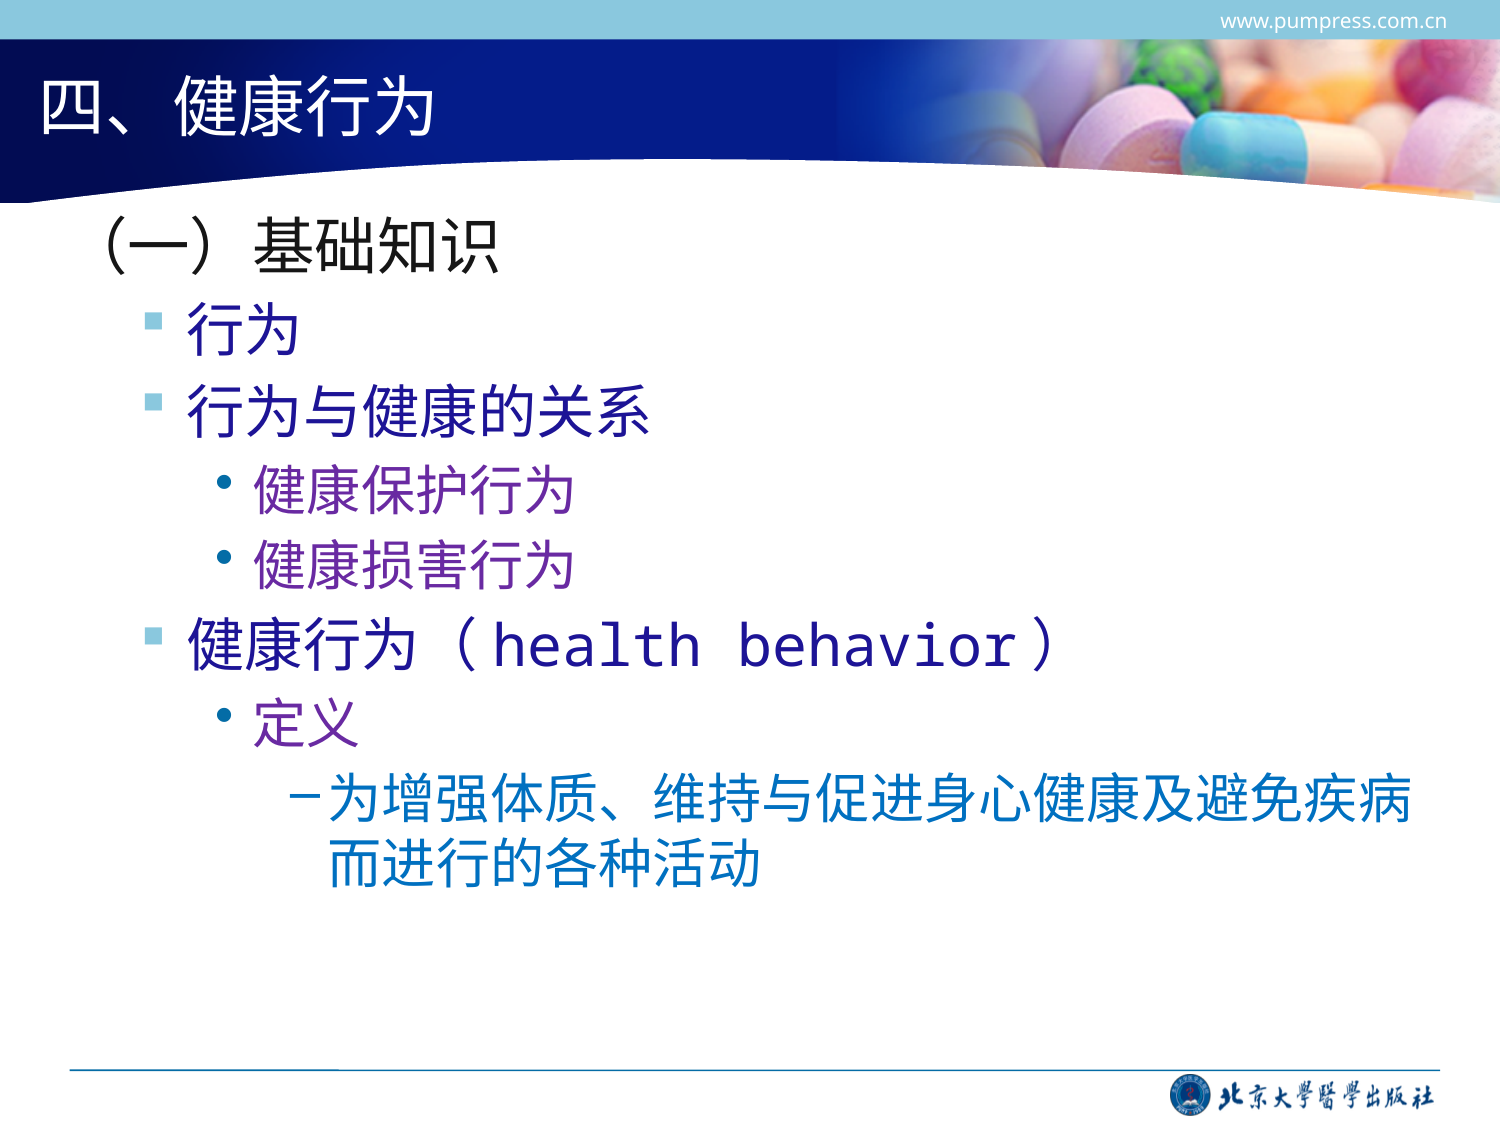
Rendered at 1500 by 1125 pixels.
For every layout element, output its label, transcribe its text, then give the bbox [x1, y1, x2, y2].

picture [1170, 1074, 1436, 1118]
list （一）基础知识 行为 行为与健康的关系 健康保护行为 健康损害行为 健康行为（health behavior） 定义 为增强体质、维持与促进身心健康及避免疾病而进行的各种活动 [49, 198, 1463, 1026]
picture [0, 40, 1500, 203]
title 四、健康行为 [23, 58, 1349, 152]
slide_number www.pumpress.com.cn [1024, 0, 1463, 38]
